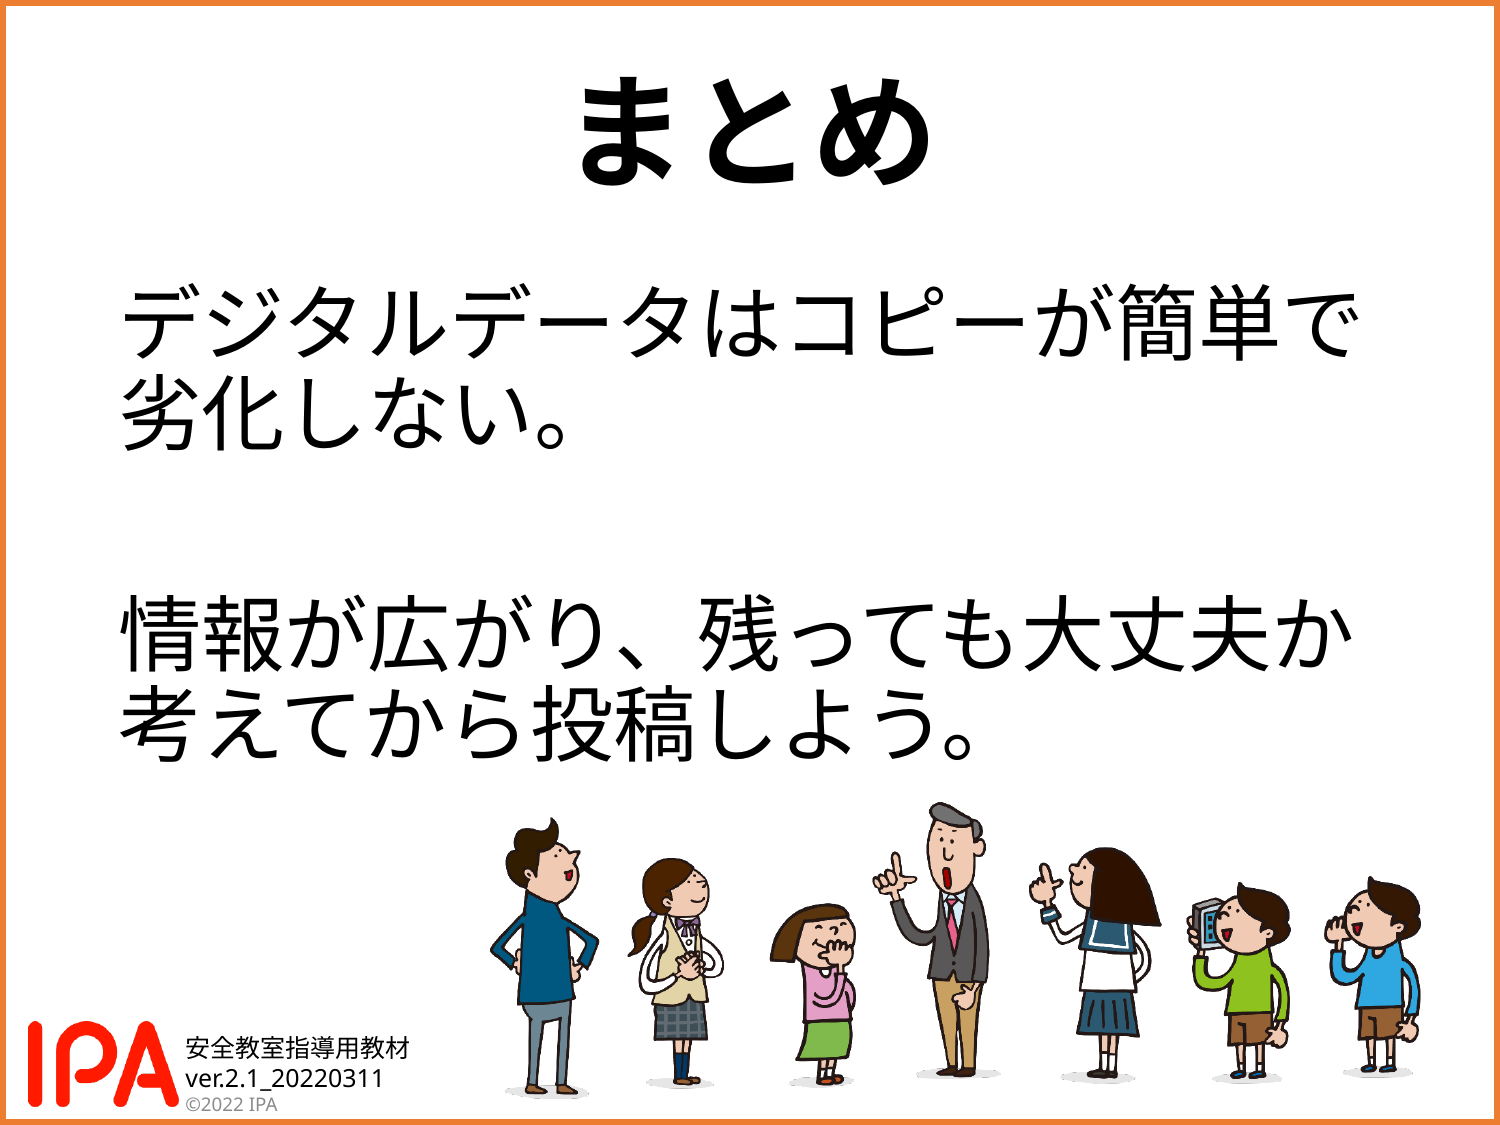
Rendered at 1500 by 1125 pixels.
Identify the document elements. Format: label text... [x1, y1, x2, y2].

title まとめ [103, 62, 1397, 215]
picture [28, 1021, 179, 1107]
picture [490, 802, 1421, 1099]
list デジタルデータはコピーが簡単で劣化しない。 情報が広がり、残っても大丈夫か考えてから投稿しよう。 [103, 274, 1397, 989]
